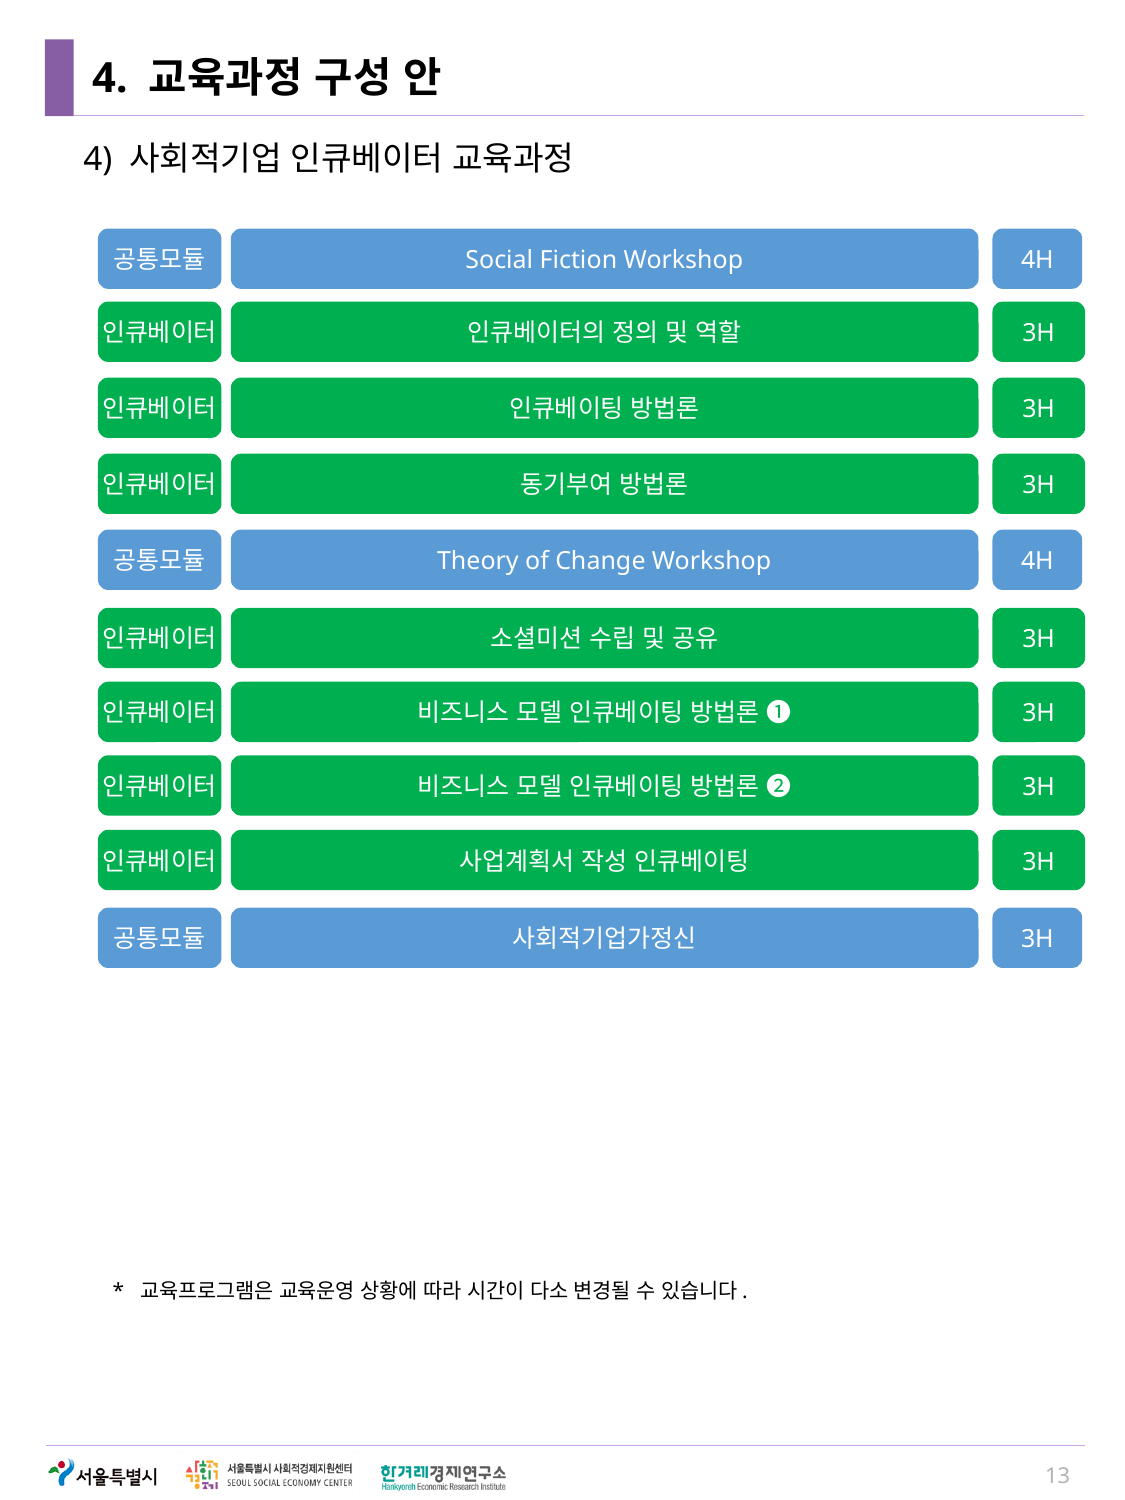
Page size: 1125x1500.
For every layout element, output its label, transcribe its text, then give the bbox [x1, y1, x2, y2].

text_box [97, 301, 1086, 362]
picture [381, 1465, 506, 1491]
title 4. 교육과정 구성 안 [77, 49, 1034, 110]
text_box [97, 607, 1086, 669]
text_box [97, 453, 1086, 514]
text_box 4) 사회적기업 인큐베이터 교육과정 [68, 130, 590, 185]
picture [48, 1457, 157, 1486]
picture [178, 1451, 360, 1499]
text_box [97, 755, 1086, 816]
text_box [97, 377, 1086, 438]
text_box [97, 681, 1086, 743]
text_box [97, 907, 1083, 968]
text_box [97, 829, 1086, 891]
text_box * 교육프로그램은 교육운영 상황에 따라 시간이 다소 변경될 수 있습니다. [97, 1273, 1055, 1311]
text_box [97, 228, 1083, 289]
slide_number 13 [832, 1436, 1086, 1500]
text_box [97, 529, 1083, 590]
